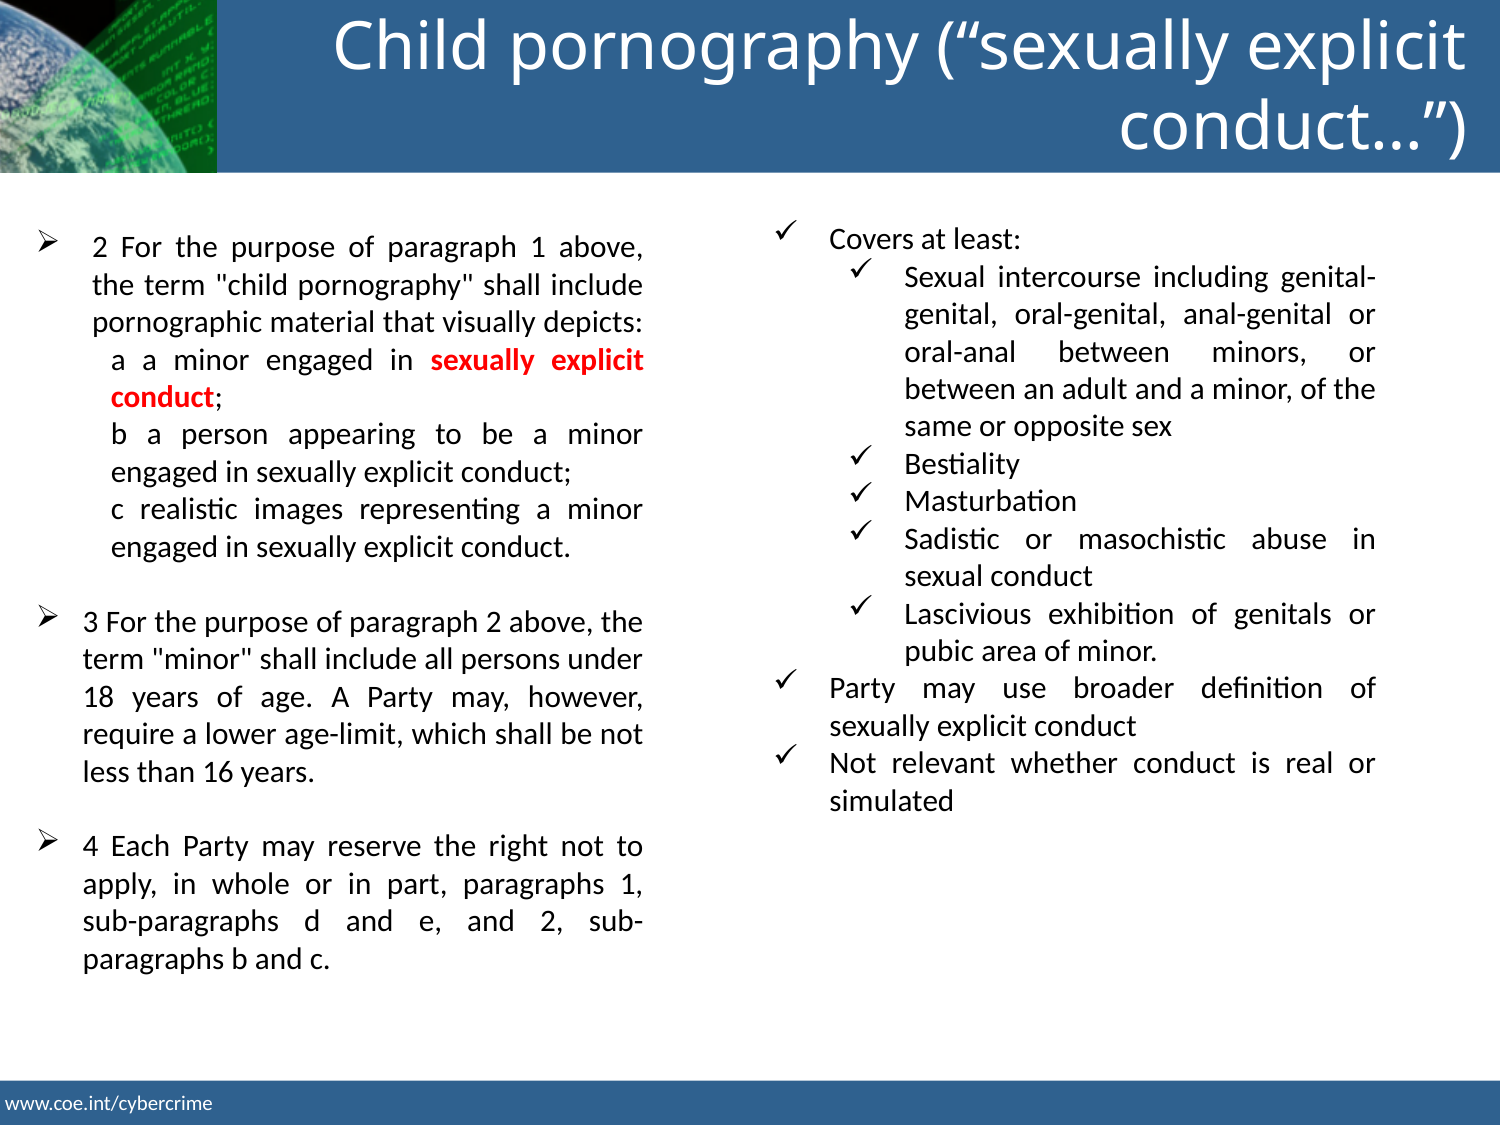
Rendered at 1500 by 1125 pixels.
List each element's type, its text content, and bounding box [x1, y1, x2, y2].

picture [0, 0, 217, 173]
text_box Child pornography (“sexually explicit conduct…”) [230, 0, 1483, 171]
text_box Covers at least: Sexual intercourse including genital-genital, oral-genital, anal-genital or oral-anal between minors, or between an adult and a minor, of the same or opposite sex Bestiality Masturbation Sadistic or masochistic abuse in sexual conduct Lascivious exhibition of genitals or pubic area of minor. Party may use broader definition of sexually explicit conduct Not relevant whether conduct is real or simulated [758, 211, 1392, 825]
text_box 2 For the purpose of paragraph 1 above, the term "child pornography" shall include pornographic material that visually depicts: a a minor engaged in sexually explicit conduct; b a person appearing to be a minor engaged in sexually explicit conduct; c realistic images representing a minor engaged in sexually explicit conduct. 3 For the purpose of paragraph 2 above, the term "minor" shall include all persons under 18 years of age. A Party may, however, require a lower age-limit, which shall be not less than 16 years. 4 Each Party may reserve the right not to apply, in whole or in part, paragraphs 1, sub-paragraphs d and e, and 2, sub-paragraphs b and c. [21, 219, 660, 983]
